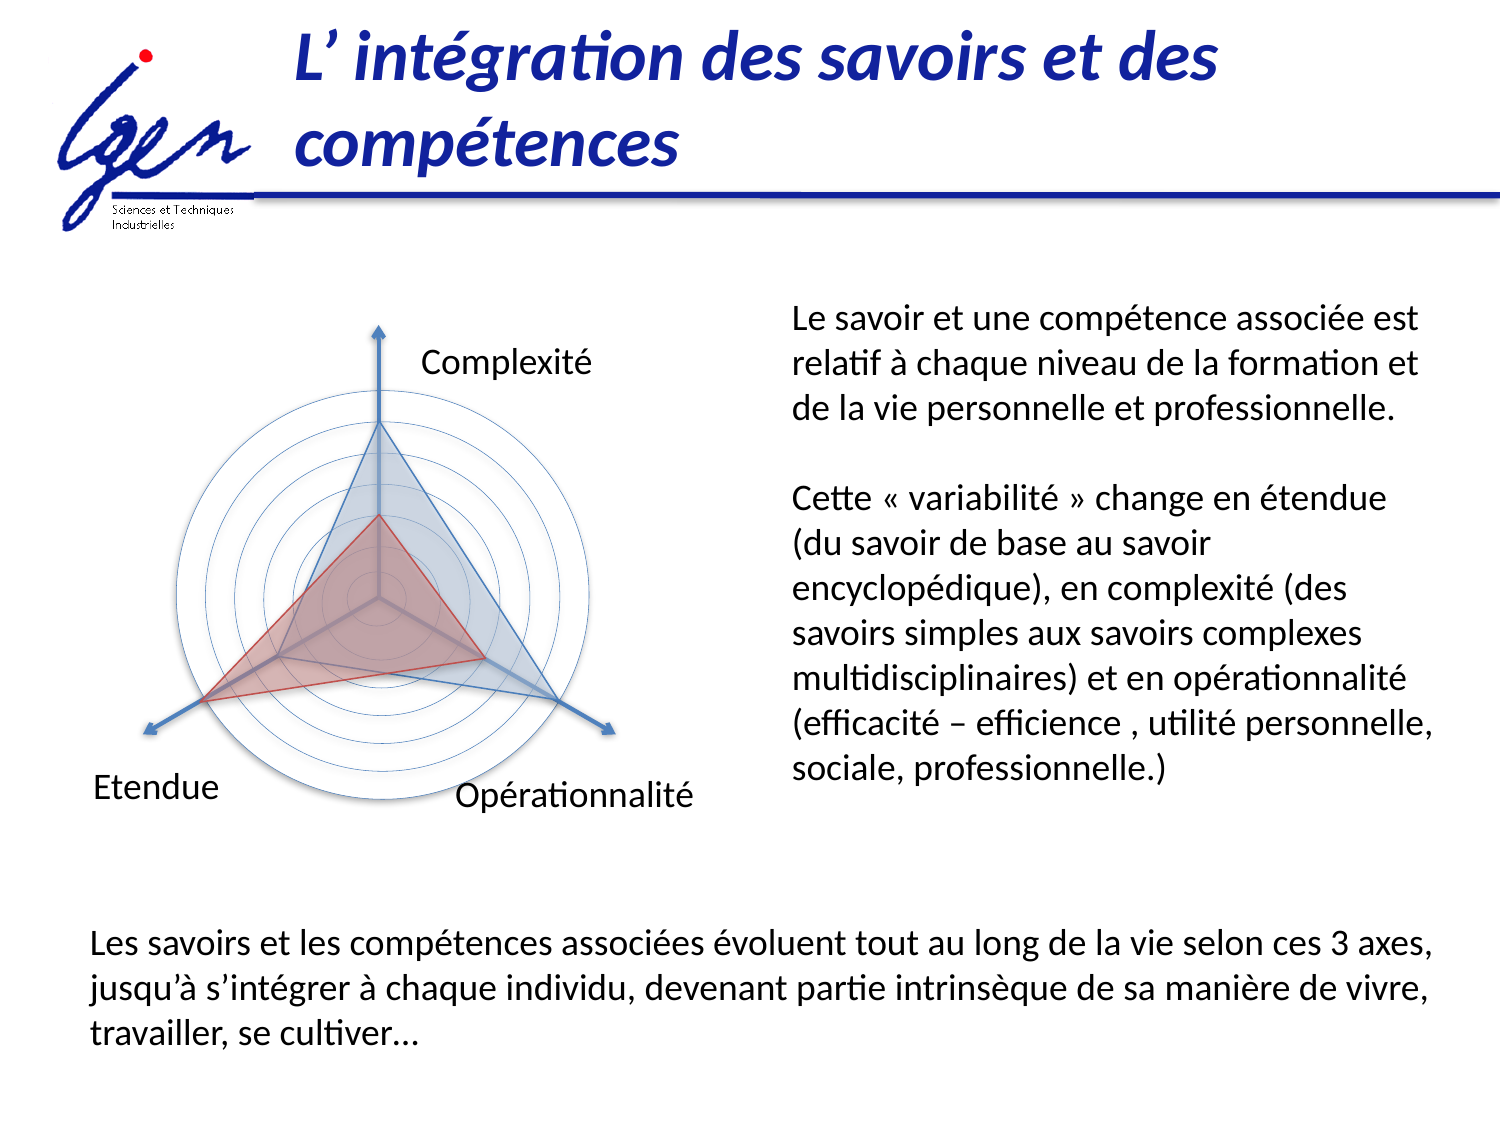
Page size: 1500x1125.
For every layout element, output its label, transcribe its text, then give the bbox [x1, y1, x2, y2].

picture [48, 47, 254, 235]
text_box Le savoir et une compétence associée est relatif à chaque niveau de la formation et de la vie personnelle et professionnelle. Cette « variabilité » change en étendue (du savoir de base au savoir encyclopédique), en complexité (des savoirs simples aux savoirs complexes multidisciplinaires) et en opérationnalité (efficacité – efficience , utilité personnelle, sociale, professionnelle.) [777, 285, 1457, 796]
title L’ intégration des savoirs et des compétences [279, 1, 1425, 189]
text_box Les savoirs et les compétences associées évoluent tout au long de la vie selon ces 3 axes, jusqu’à s’intégrer à chaque individu, devenant partie intrinsèque de sa manière de vivre, travailler, se cultiver… [75, 910, 1457, 1061]
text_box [63, 324, 742, 824]
